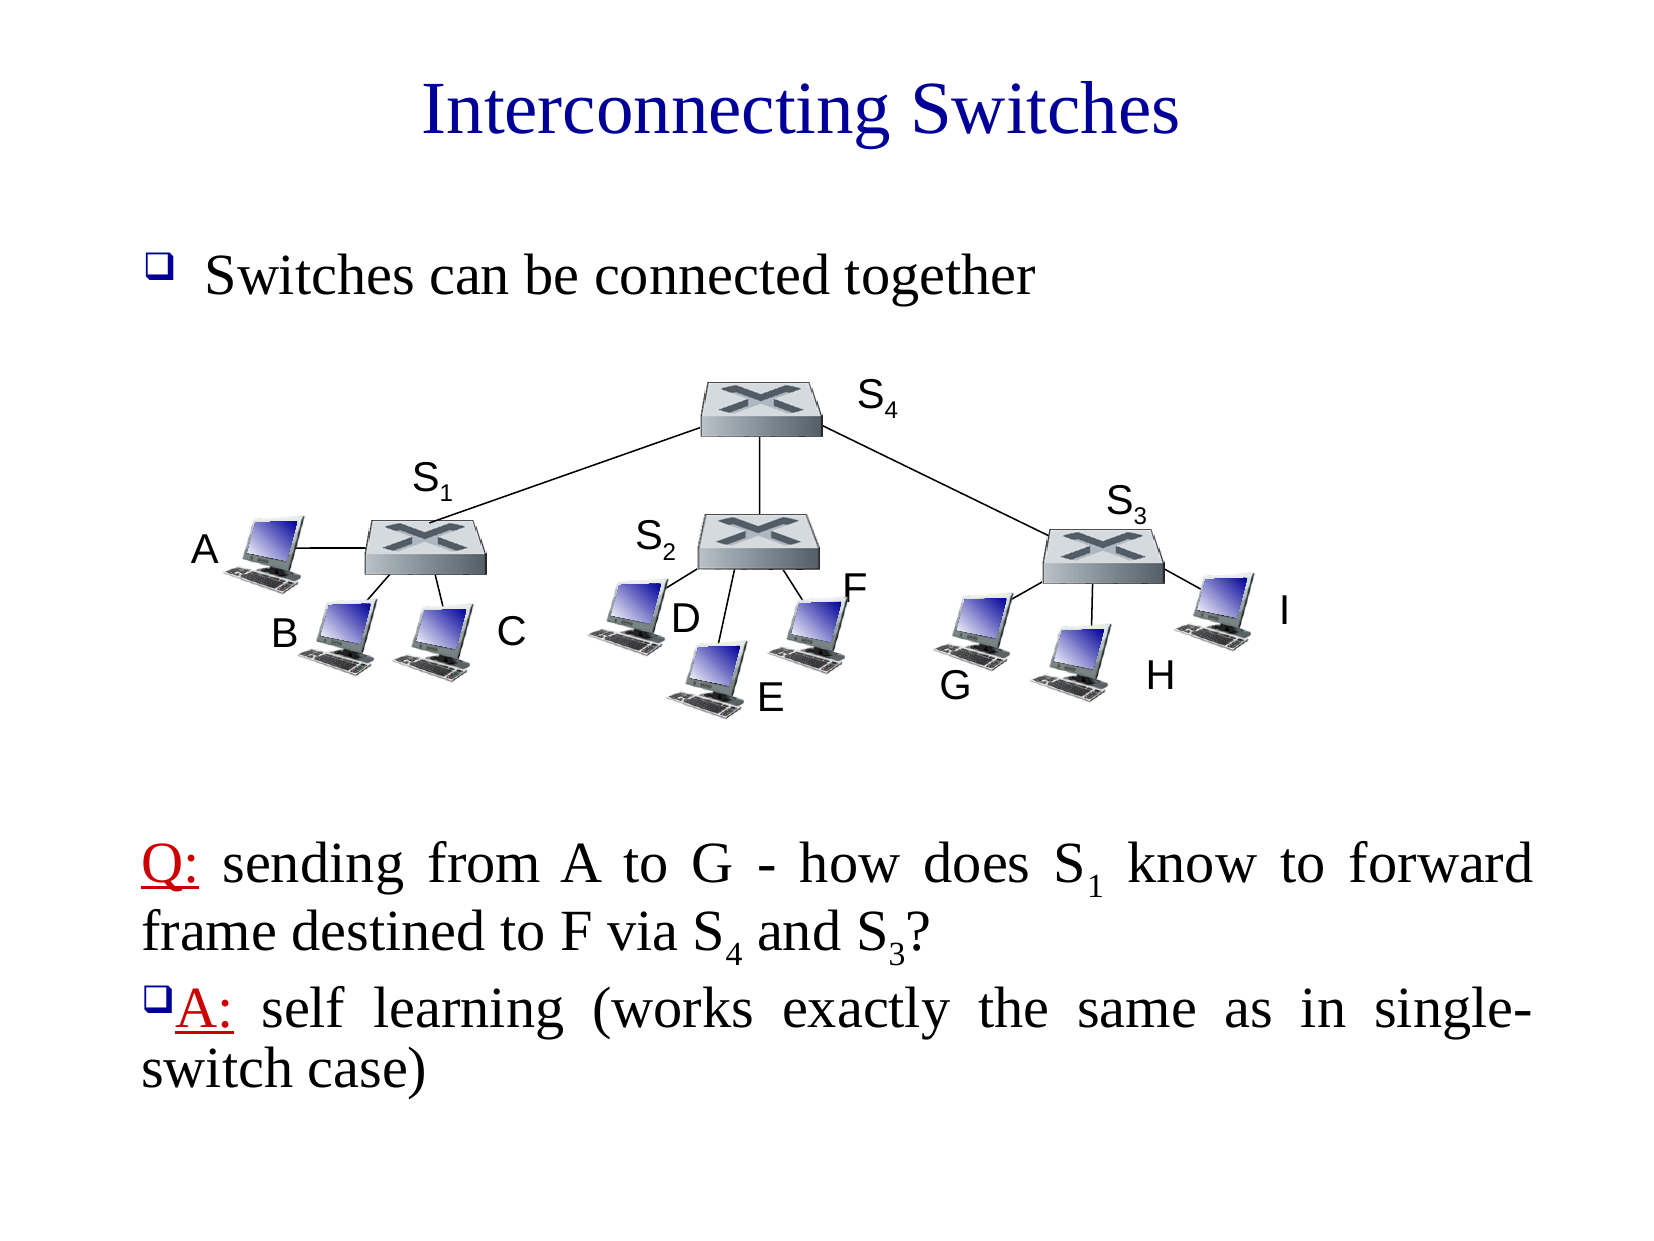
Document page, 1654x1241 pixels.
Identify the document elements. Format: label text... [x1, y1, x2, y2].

text_box Interconnecting Switches [98, 0, 1505, 207]
text_box Q: sending from A to G - how does S1 know to forward frame destined to F via S4 and S3? A: self learning (works exactly the same as in single-switch case) [124, 820, 1551, 1124]
text_box Switches can be connected together [126, 238, 1552, 363]
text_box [174, 441, 424, 688]
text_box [429, 358, 1306, 729]
